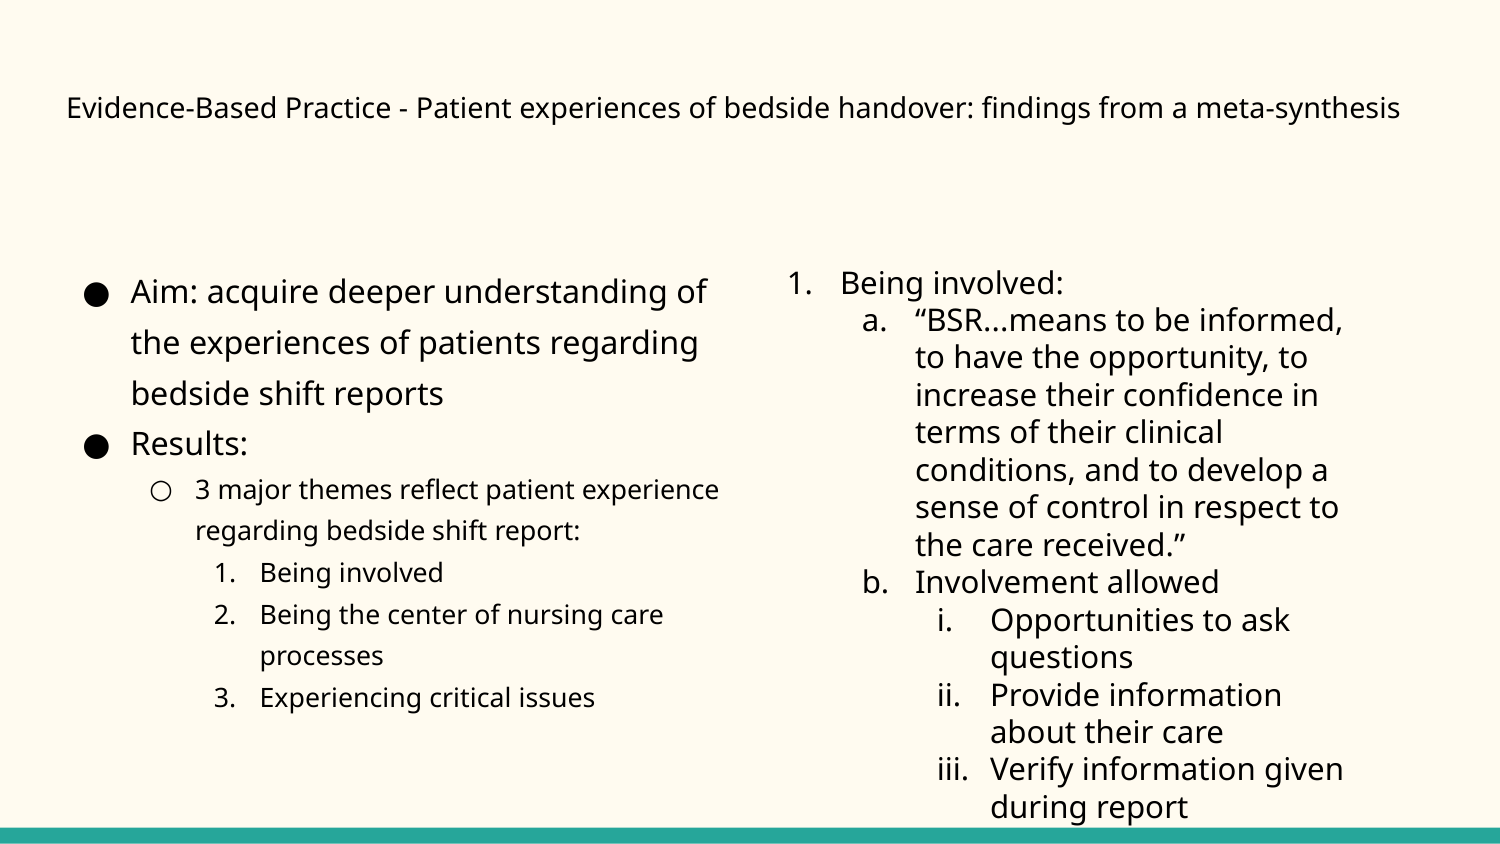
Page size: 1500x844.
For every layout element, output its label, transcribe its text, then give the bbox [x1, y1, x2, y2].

text_box Being involved: “BSR...means to be informed, to have the opportunity, to increase their confidence in terms of their clinical conditions, and to develop a sense of control in respect to the care received.” Involvement allowed Opportunities to ask questions Provide information about their care Verify information given during report [749, 247, 1379, 840]
list Aim: acquire deeper understanding of the experiences of patients regarding bedside shift reports Results: 3 major themes reflect patient experience regarding bedside shift report: Being involved Being the center of nursing care processes Experiencing critical issues [51, 247, 736, 750]
title Evidence-Based Practice - Patient experiences of bedside handover: findings from a meta-synthesis [51, 72, 1449, 174]
